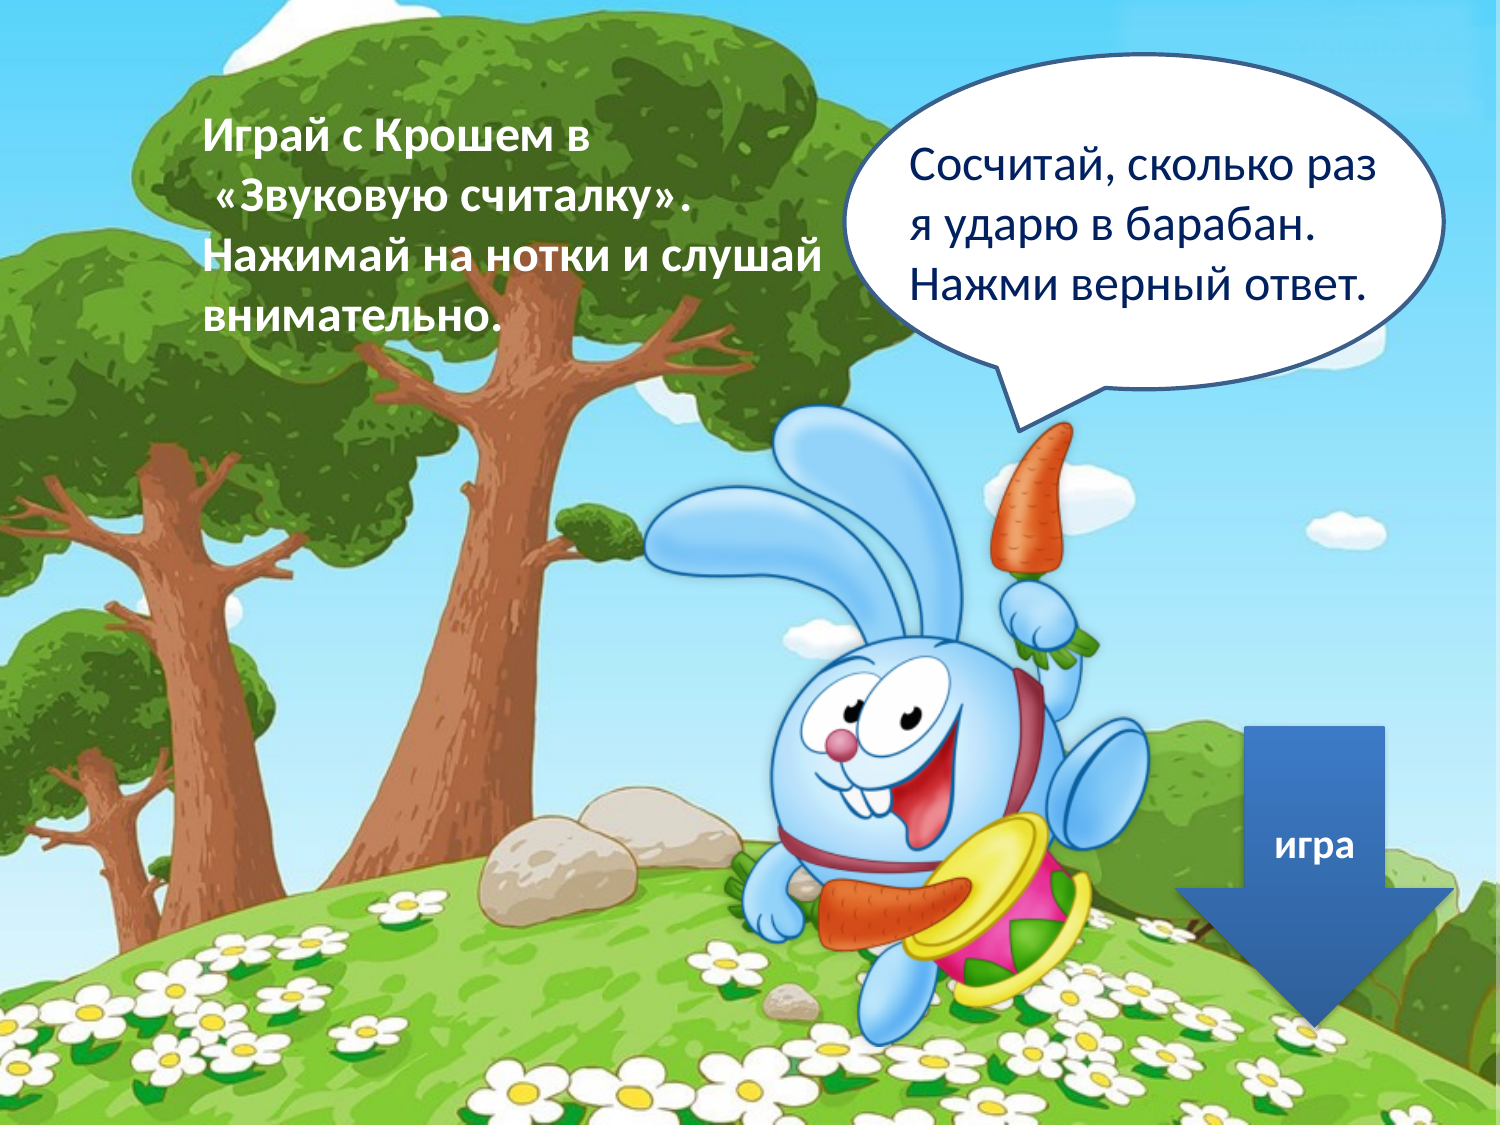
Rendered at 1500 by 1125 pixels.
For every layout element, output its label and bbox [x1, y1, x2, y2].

text_box [0, 0, 1496, 1125]
picture [643, 403, 1238, 1048]
text_box [844, 54, 1444, 390]
